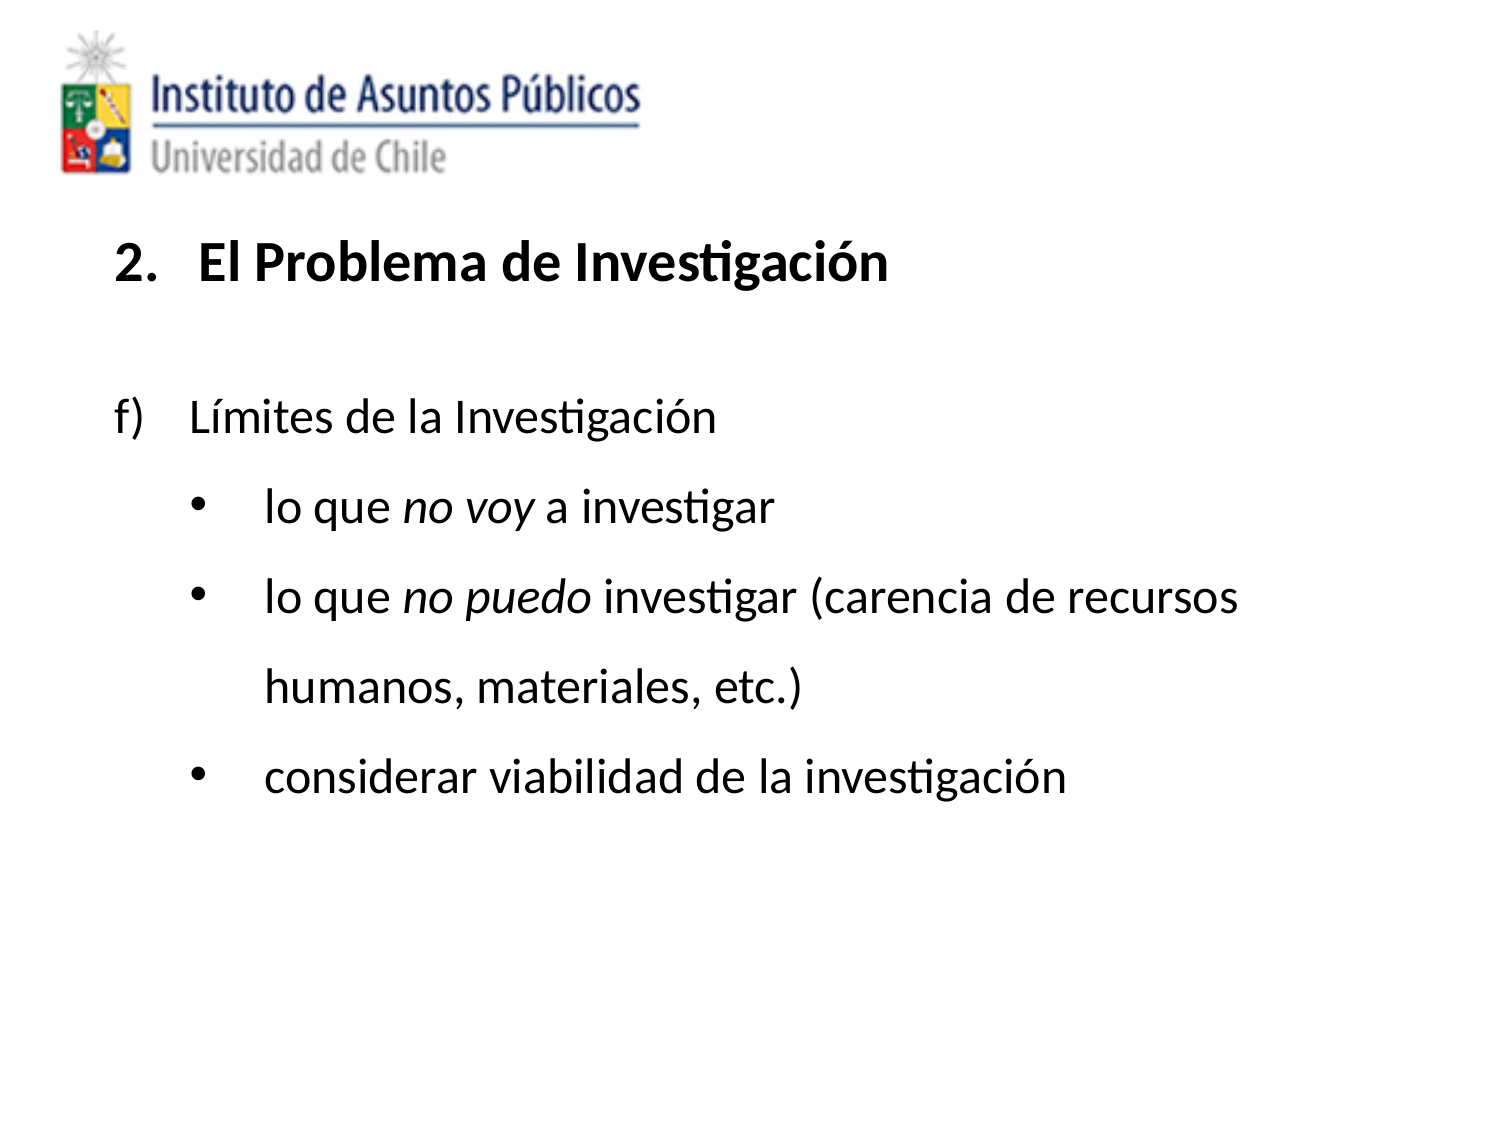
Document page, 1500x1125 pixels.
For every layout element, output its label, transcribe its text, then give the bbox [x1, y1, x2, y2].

picture [29, 30, 705, 209]
text_box El Problema de Investigación Límites de la Investigación lo que no voy a investigar lo que no puedo investigar (carencia de recursos humanos, materiales, etc.) considerar viabilidad de la investigación [99, 215, 1447, 901]
